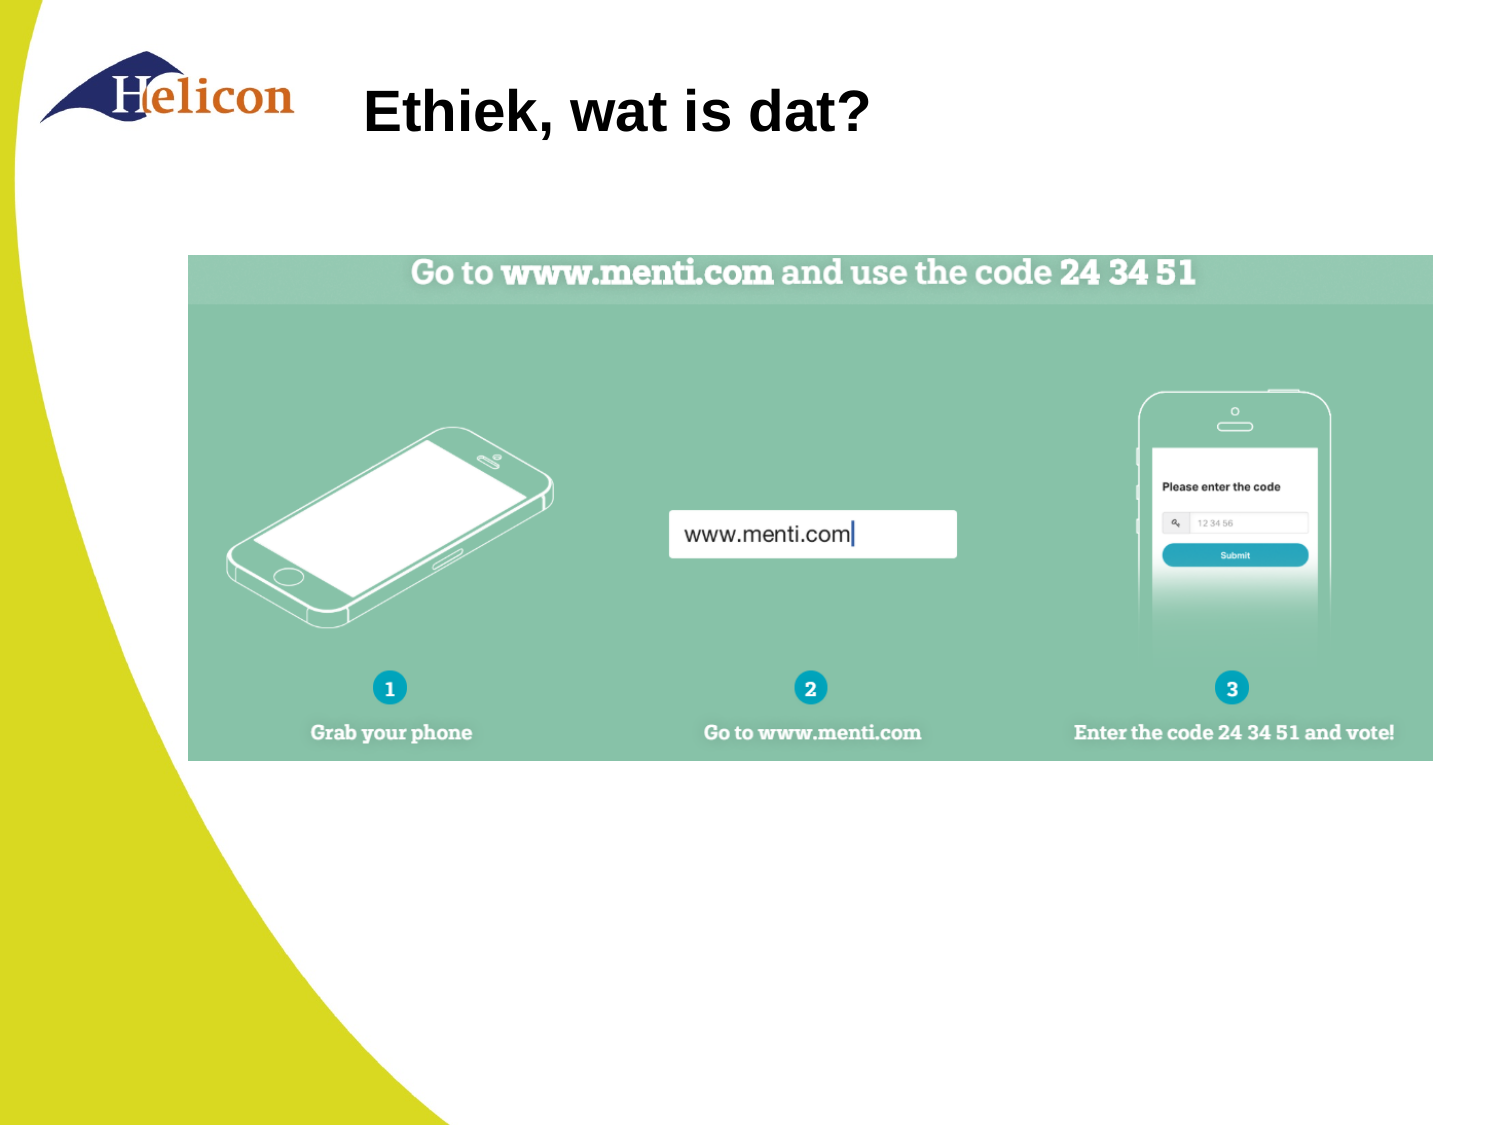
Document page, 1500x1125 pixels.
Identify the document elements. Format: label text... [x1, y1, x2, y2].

picture [0, 0, 1500, 1125]
title Ethiek, wat is dat? [348, 54, 1439, 161]
